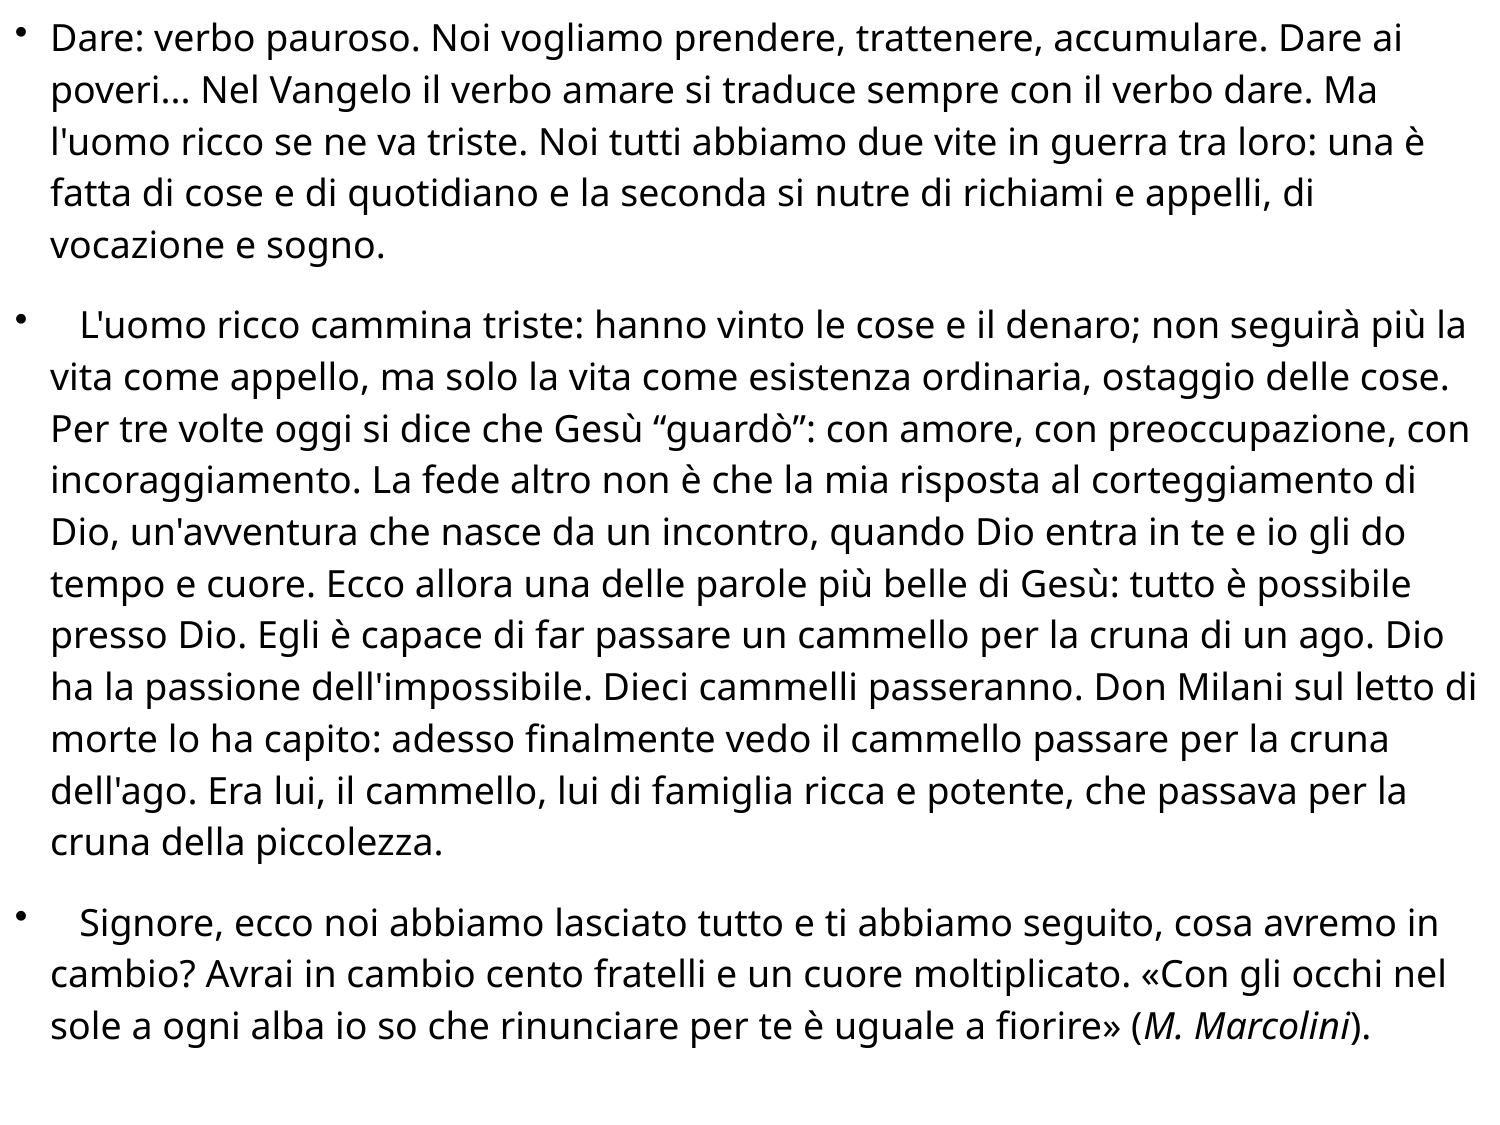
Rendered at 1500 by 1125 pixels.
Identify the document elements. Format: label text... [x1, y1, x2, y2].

text_box Dare: verbo pauroso. Noi vogliamo prendere, trattenere, accumulare. Dare ai poveri... Nel Vangelo il verbo amare si traduce sempre con il verbo dare. Ma l'uomo ricco se ne va triste. Noi tutti abbiamo due vite in guerra tra loro: una è fatta di cose e di quotidiano e la seconda si nutre di richiami e appelli, di vocazione e sogno. L'uomo ricco cammina triste: hanno vinto le cose e il denaro; non seguirà più la vita come appello, ma solo la vita come esistenza ordinaria, ostaggio delle cose. Per tre volte oggi si dice che Gesù “guardò”: con amore, con preoccupazione, con incoraggiamento. La fede altro non è che la mia risposta al corteggiamento di Dio, un'avventura che nasce da un incontro, quando Dio entra in te e io gli do tempo e cuore. Ecco allora una delle parole più belle di Gesù: tutto è possibile presso Dio. Egli è capace di far passare un cammello per la cruna di un ago. Dio ha la passione dell'impossibile. Dieci cammelli passeranno. Don Milani sul letto di morte lo ha capito: adesso finalmente vedo il cammello passare per la cruna dell'ago. Era lui, il cammello, lui di famiglia ricca e potente, che passava per la cruna della piccolezza. Signore, ecco noi abbiamo lasciato tutto e ti abbiamo seguito, cosa avremo in cambio? Avrai in cambio cento fratelli e un cuore moltiplicato. «Con gli occhi nel sole a ogni alba io so che rinunciare per te è uguale a fiorire» (M. Marcolini). [0, 0, 1500, 1055]
